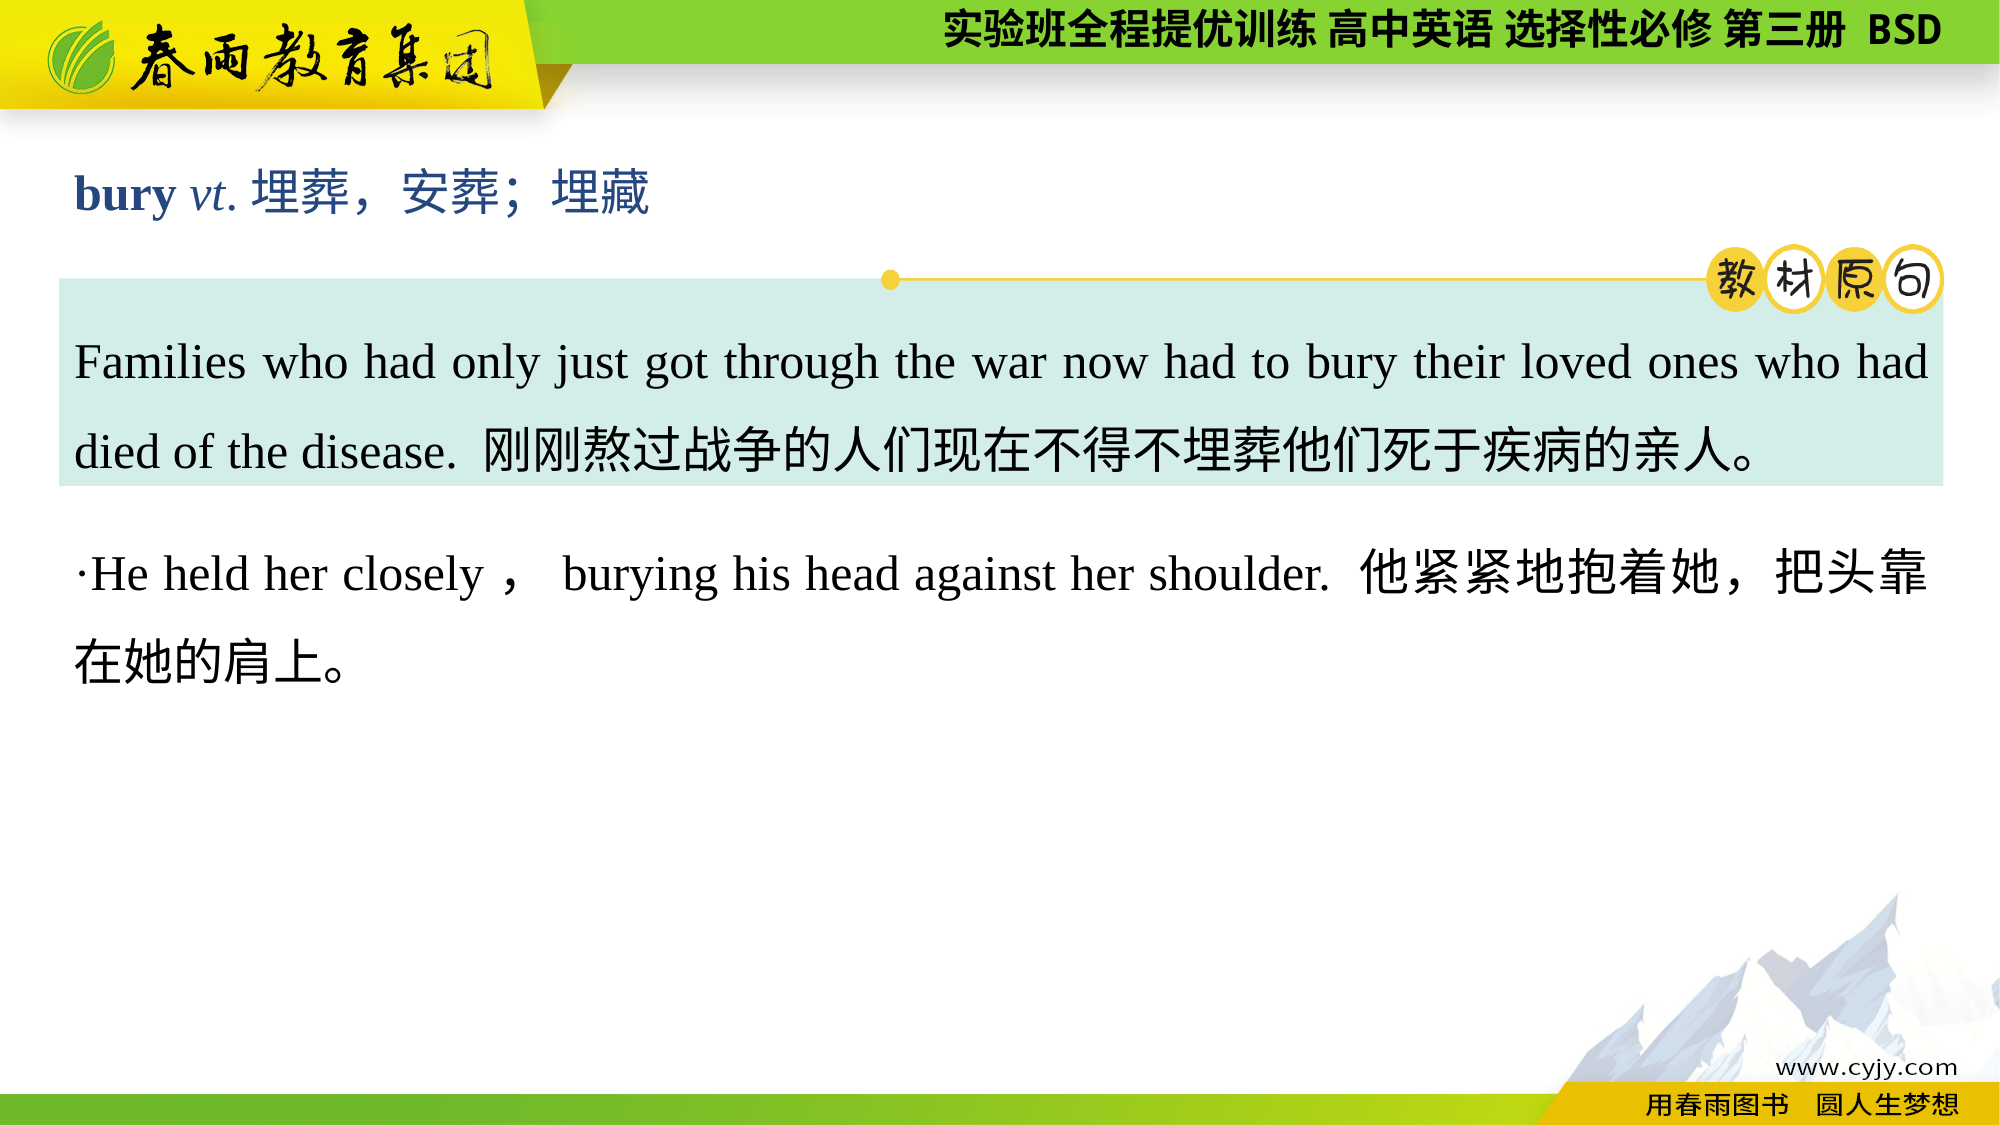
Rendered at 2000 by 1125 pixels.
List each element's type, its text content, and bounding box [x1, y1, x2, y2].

list bury vt.埋葬，安葬；埋藏 [59, 122, 1944, 217]
picture [0, 0, 2000, 1125]
text_box ·He held her closely，burying his head against her shoulder. 他紧紧地抱着她，把头靠在她的肩上。 [59, 503, 1944, 699]
text_box Families who had only just got through the war now had to bury their loved ones who had died of the disease. 刚刚熬过战争的人们现在不得不埋葬他们死于疾病的亲人。 [59, 278, 1944, 486]
